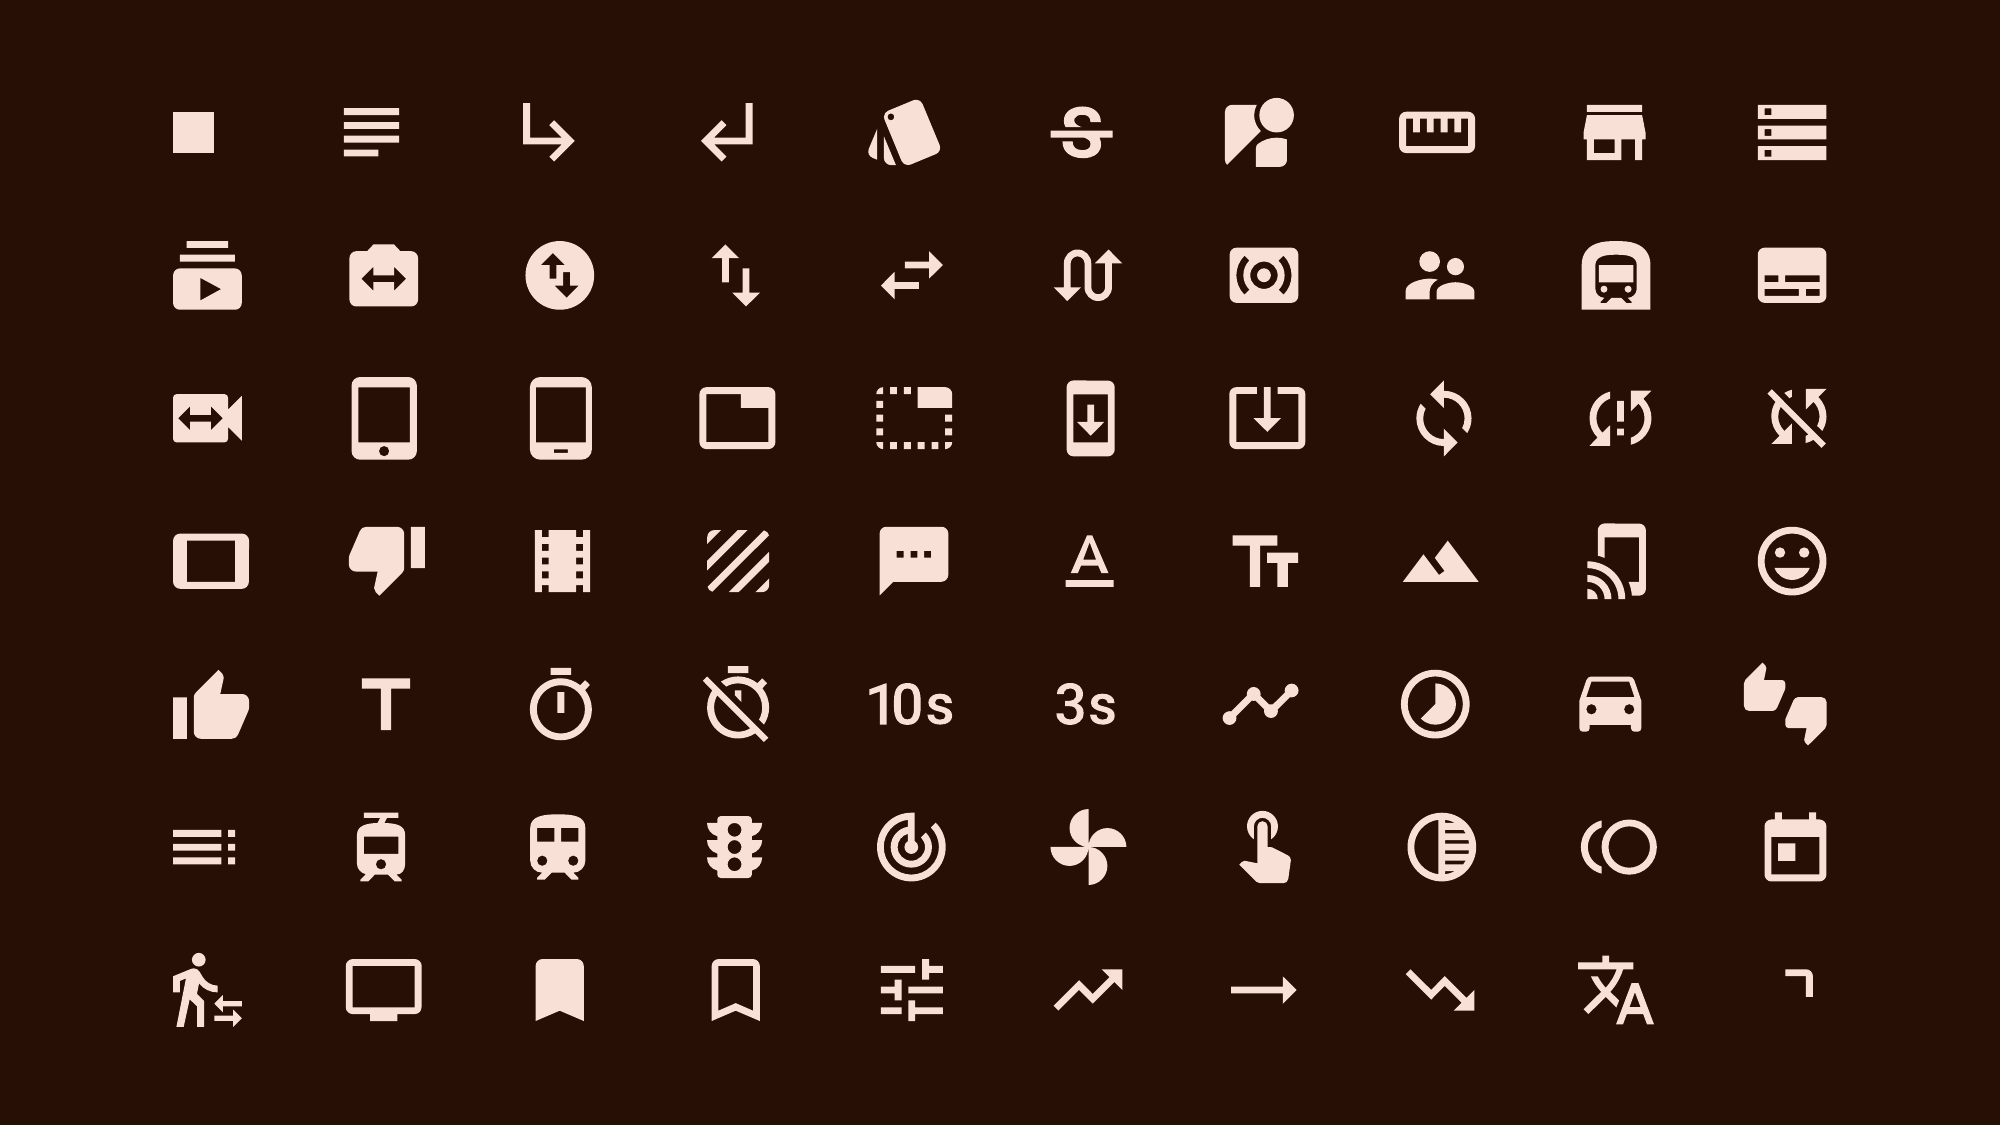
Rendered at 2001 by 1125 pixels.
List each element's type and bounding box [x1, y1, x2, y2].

text_box [191, 952, 206, 967]
text_box [1785, 969, 1813, 997]
text_box [1601, 819, 1657, 875]
text_box [868, 128, 878, 160]
text_box [1743, 662, 1786, 711]
text_box [876, 400, 884, 408]
text_box [945, 414, 953, 422]
text_box [348, 526, 405, 596]
text_box [1405, 969, 1475, 1011]
text_box [1757, 125, 1827, 140]
text_box [732, 268, 760, 307]
text_box [361, 678, 411, 731]
text_box [529, 377, 592, 460]
text_box [931, 442, 939, 450]
text_box [922, 959, 943, 980]
text_box [1224, 104, 1261, 165]
text_box [343, 149, 379, 157]
text_box [908, 1000, 943, 1022]
text_box [880, 979, 902, 1001]
text_box [1580, 820, 1602, 874]
text_box [699, 387, 776, 450]
text_box [1050, 130, 1113, 159]
text_box [1247, 810, 1278, 840]
text_box [228, 843, 236, 851]
text_box [711, 959, 760, 1022]
text_box [1785, 697, 1827, 746]
text_box [1402, 540, 1479, 582]
text_box [228, 857, 236, 865]
text_box [173, 533, 250, 589]
text_box [702, 676, 769, 743]
text_box [1630, 390, 1652, 445]
text_box [1757, 146, 1827, 161]
text_box [356, 812, 406, 882]
text_box [214, 1009, 242, 1027]
text_box [711, 244, 740, 283]
text_box [1757, 526, 1827, 596]
text_box [228, 829, 236, 837]
text_box [173, 968, 218, 1027]
text_box [917, 442, 925, 450]
text_box [1229, 247, 1299, 303]
text_box [945, 428, 953, 436]
text_box [876, 387, 884, 395]
text_box [877, 812, 946, 882]
text_box [351, 377, 417, 460]
text_box [707, 816, 763, 879]
text_box [1617, 428, 1624, 436]
text_box [525, 241, 595, 310]
text_box [1419, 251, 1441, 272]
text_box [1583, 115, 1646, 161]
text_box [343, 135, 400, 143]
text_box [904, 251, 943, 279]
text_box [707, 530, 770, 592]
text_box [700, 103, 753, 162]
text_box [173, 111, 215, 154]
text_box [1267, 552, 1299, 587]
text_box [523, 103, 575, 162]
text_box [173, 697, 187, 739]
text_box [890, 442, 897, 450]
text_box [173, 857, 222, 865]
text_box [1757, 104, 1827, 119]
text_box [1066, 380, 1115, 457]
text_box [721, 676, 770, 725]
text_box [903, 387, 911, 395]
text_box [876, 442, 884, 450]
text_box [1056, 683, 1084, 725]
text_box [1597, 523, 1646, 596]
text_box [214, 995, 242, 1013]
text_box [880, 965, 916, 973]
text_box [349, 244, 419, 307]
text_box [550, 667, 572, 675]
text_box [876, 428, 884, 436]
text_box [1232, 535, 1278, 587]
text_box [1053, 249, 1123, 302]
text_box [1578, 955, 1634, 1015]
text_box [410, 526, 425, 569]
text_box [1586, 104, 1643, 112]
text_box [1416, 403, 1458, 457]
text_box [1589, 391, 1611, 446]
text_box [1757, 247, 1827, 303]
text_box [1231, 976, 1297, 1004]
text_box [893, 683, 921, 725]
text_box [345, 959, 422, 1022]
text_box [343, 122, 400, 129]
text_box [727, 666, 749, 674]
text_box [1063, 106, 1101, 128]
text_box [535, 959, 584, 1022]
text_box [1579, 676, 1642, 732]
text_box [728, 551, 770, 593]
text_box [173, 843, 222, 851]
text_box [1407, 812, 1477, 882]
text_box [869, 683, 887, 725]
text_box [890, 387, 897, 395]
text_box [343, 108, 400, 116]
text_box [1767, 389, 1826, 448]
text_box [1400, 669, 1470, 739]
text_box [1399, 111, 1476, 154]
text_box [927, 693, 953, 725]
text_box [880, 1007, 902, 1015]
text_box [945, 442, 953, 450]
text_box [1587, 561, 1626, 600]
text_box [1617, 400, 1624, 422]
text_box [1616, 983, 1655, 1025]
text_box [1405, 278, 1438, 300]
text_box [1239, 821, 1291, 884]
text_box [1222, 683, 1299, 725]
text_box [534, 530, 591, 593]
text_box [1430, 380, 1472, 434]
text_box [1070, 535, 1109, 574]
text_box [1581, 241, 1651, 310]
text_box [1065, 580, 1114, 587]
text_box [173, 394, 242, 443]
text_box [173, 268, 242, 310]
text_box [179, 254, 235, 262]
text_box [903, 442, 911, 450]
text_box [529, 678, 592, 741]
text_box [1259, 97, 1294, 133]
text_box [173, 829, 222, 837]
text_box [879, 526, 949, 596]
text_box [1090, 693, 1115, 725]
text_box [186, 241, 229, 248]
text_box [1229, 387, 1306, 450]
text_box [1053, 969, 1123, 1011]
text_box [1436, 282, 1475, 300]
text_box [1050, 809, 1127, 886]
text_box [880, 271, 919, 300]
text_box [1764, 812, 1827, 882]
text_box [876, 414, 884, 422]
text_box [530, 814, 586, 880]
text_box [193, 669, 250, 739]
text_box [883, 99, 941, 166]
text_box [917, 387, 953, 408]
text_box [1446, 257, 1465, 276]
text_box [1805, 388, 1827, 431]
text_box [908, 986, 943, 994]
text_box [1255, 137, 1287, 167]
